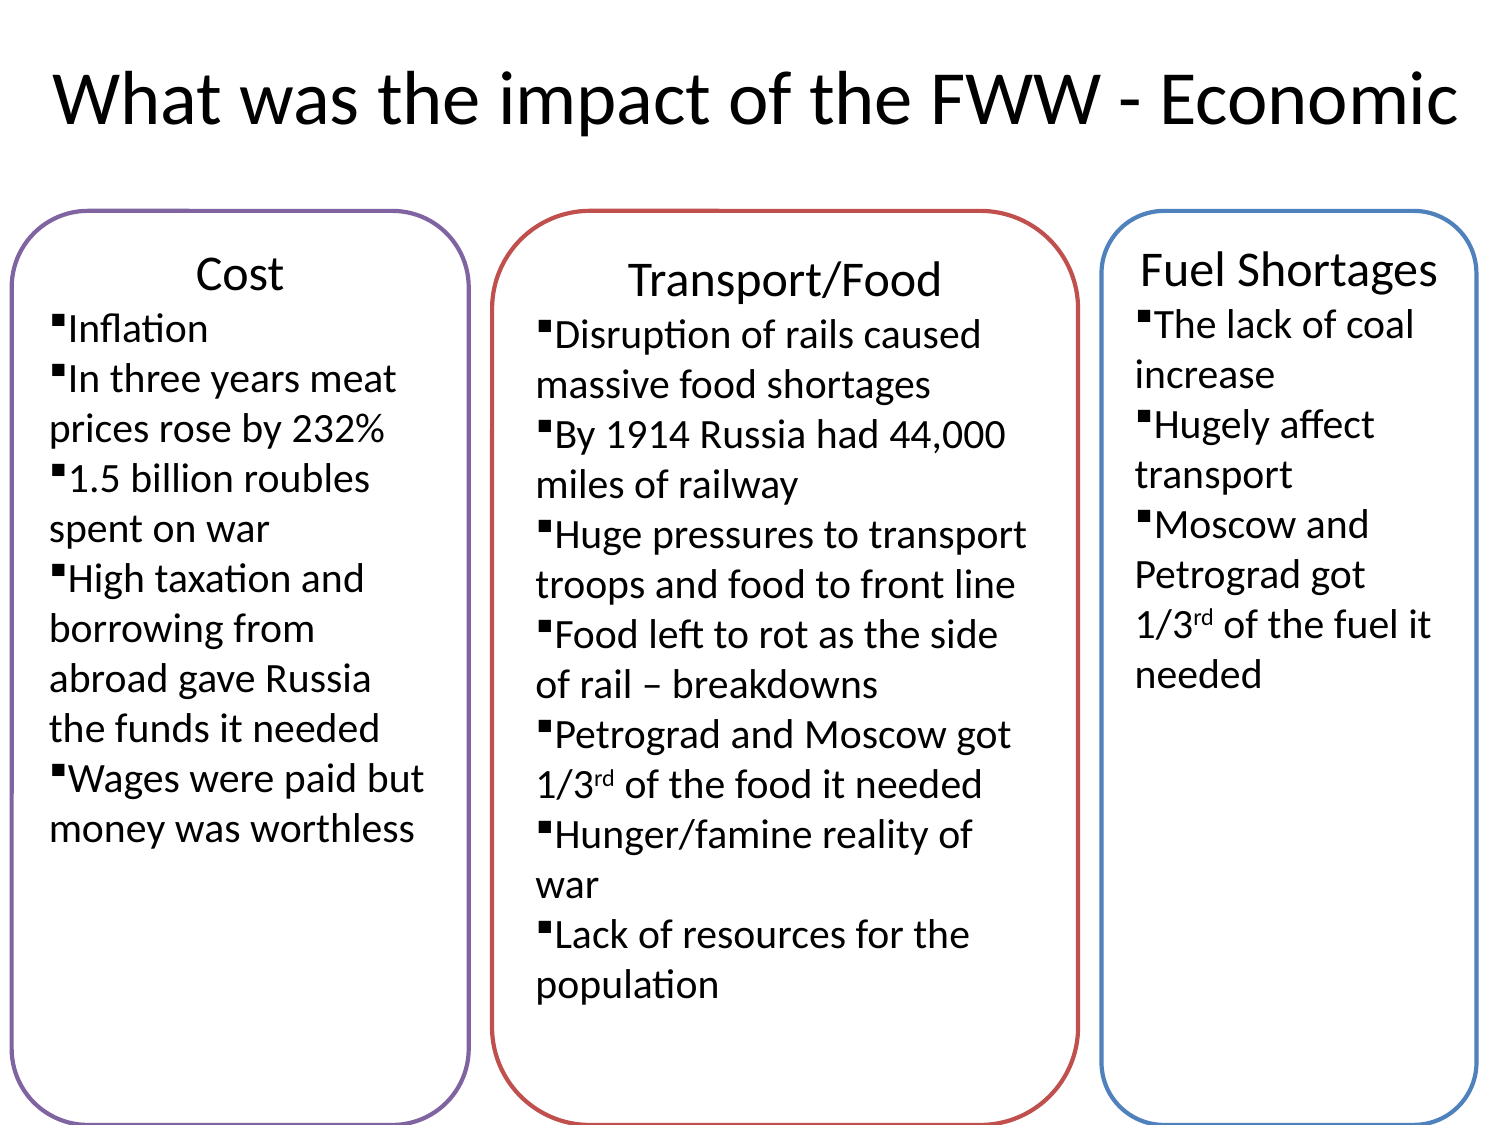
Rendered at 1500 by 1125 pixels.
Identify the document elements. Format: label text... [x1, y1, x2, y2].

text_box What was the impact of the FWW - Economic [0, 0, 1500, 188]
text_box Transport/Food Disruption of rails caused massive food shortages By 1914 Russia had 44,000 miles of railway Huge pressures to transport troops and food to front line Food left to rot as the side of rail – breakdowns Petrograd and Moscow got 1/3rd of the food it needed Hunger/famine reality of war Lack of resources for the population [489, 208, 1081, 1125]
text_box Fuel Shortages The lack of coal increase Hugely affect transport Moscow and Petrograd got 1/3rd of the fuel it needed [1099, 208, 1479, 1125]
text_box Cost Inflation In three years meat prices rose by 232% 1.5 billion roubles spent on war High taxation and borrowing from abroad gave Russia the funds it needed Wages were paid but money was worthless [9, 208, 471, 1125]
